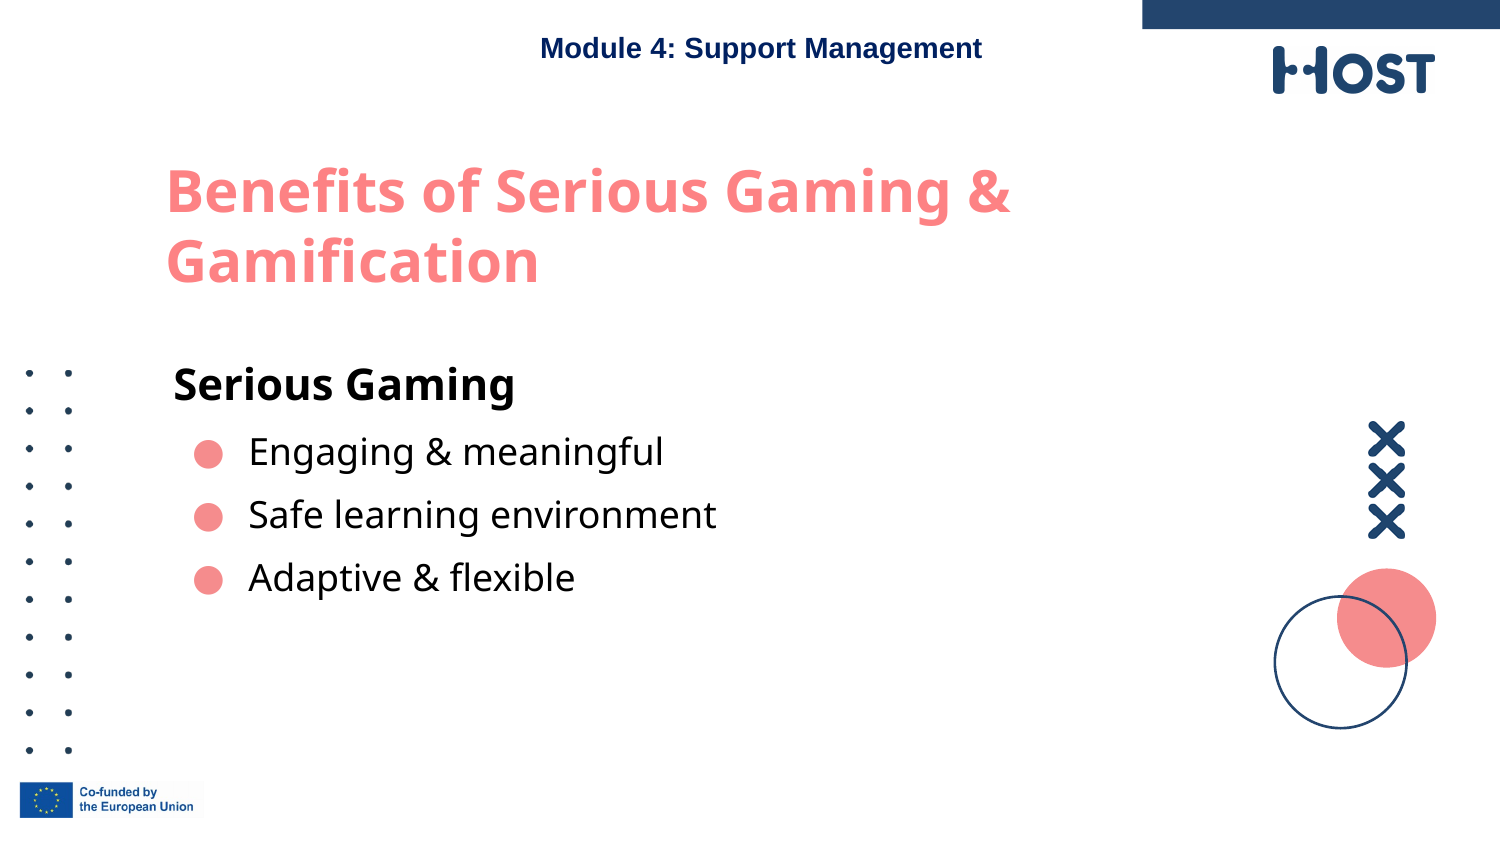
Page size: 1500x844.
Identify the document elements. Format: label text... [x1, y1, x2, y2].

text_box Serious Gaming Engaging & meaningful Safe learning environment Adaptive & flexible [158, 321, 1207, 765]
picture [1273, 46, 1435, 94]
text_box Benefits of Serious Gaming & Gamification [150, 138, 1196, 253]
picture [0, 370, 204, 818]
picture [1368, 421, 1405, 539]
text_box Module 4: Support Management [525, 10, 1054, 68]
